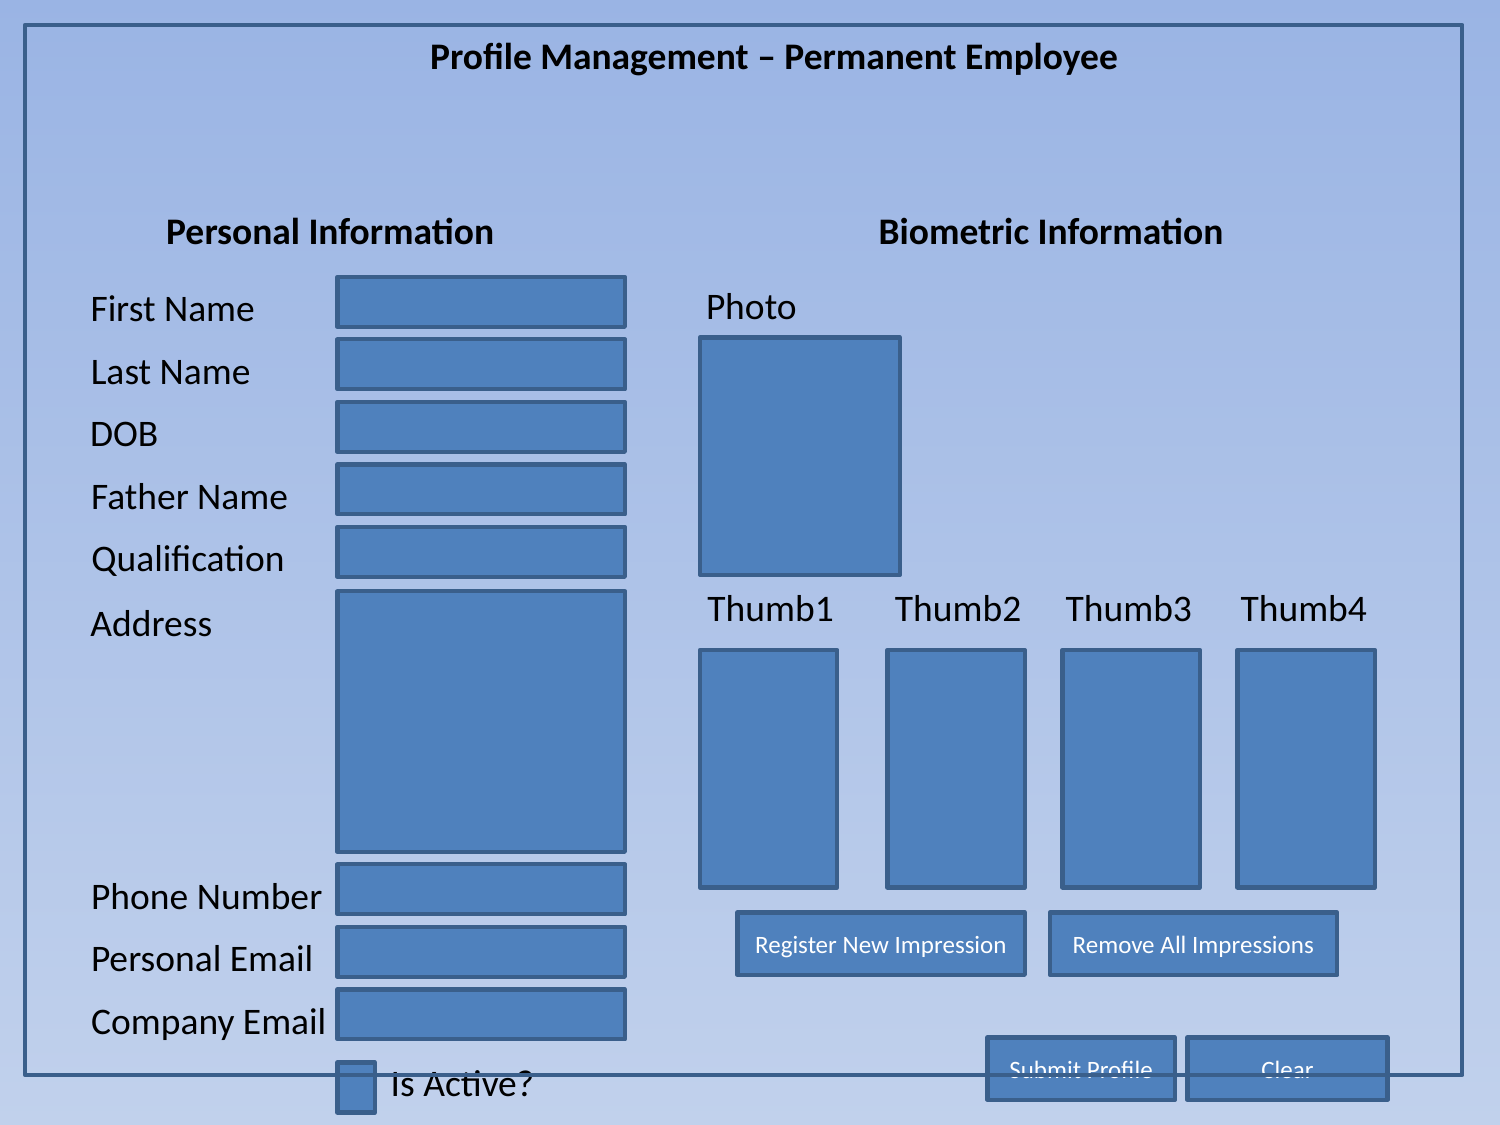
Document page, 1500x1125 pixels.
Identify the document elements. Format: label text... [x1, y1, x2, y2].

text_box [698, 335, 902, 577]
text_box [335, 1077, 377, 1115]
text_box Clear [1185, 1077, 1390, 1102]
text_box Submit Profile [985, 1077, 1177, 1102]
text_box Is Active? [375, 1077, 550, 1112]
text_box [23, 23, 1464, 1077]
text_box Photo [691, 274, 812, 335]
